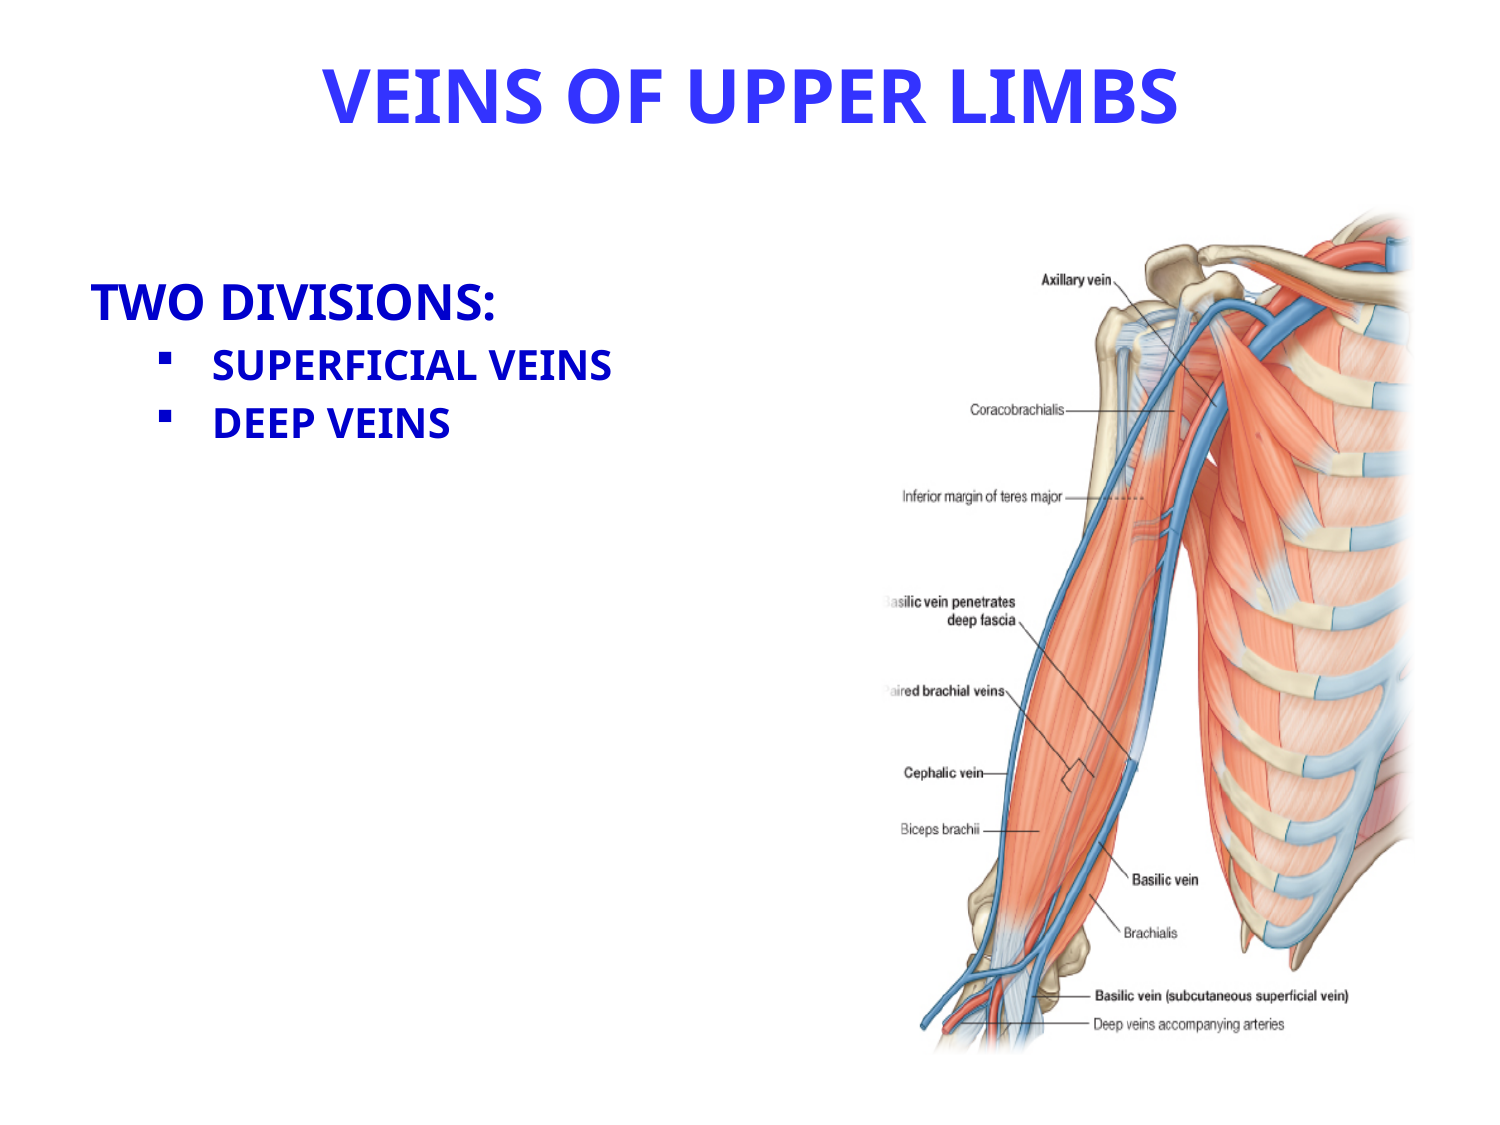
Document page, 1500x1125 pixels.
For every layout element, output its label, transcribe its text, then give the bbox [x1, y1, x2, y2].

picture [881, 203, 1415, 1055]
list TWO DIVISIONS: SUPERFICIAL VEINS DEEP VEINS [74, 262, 709, 567]
title VEINS OF UPPER LIMBS [76, 0, 1428, 188]
